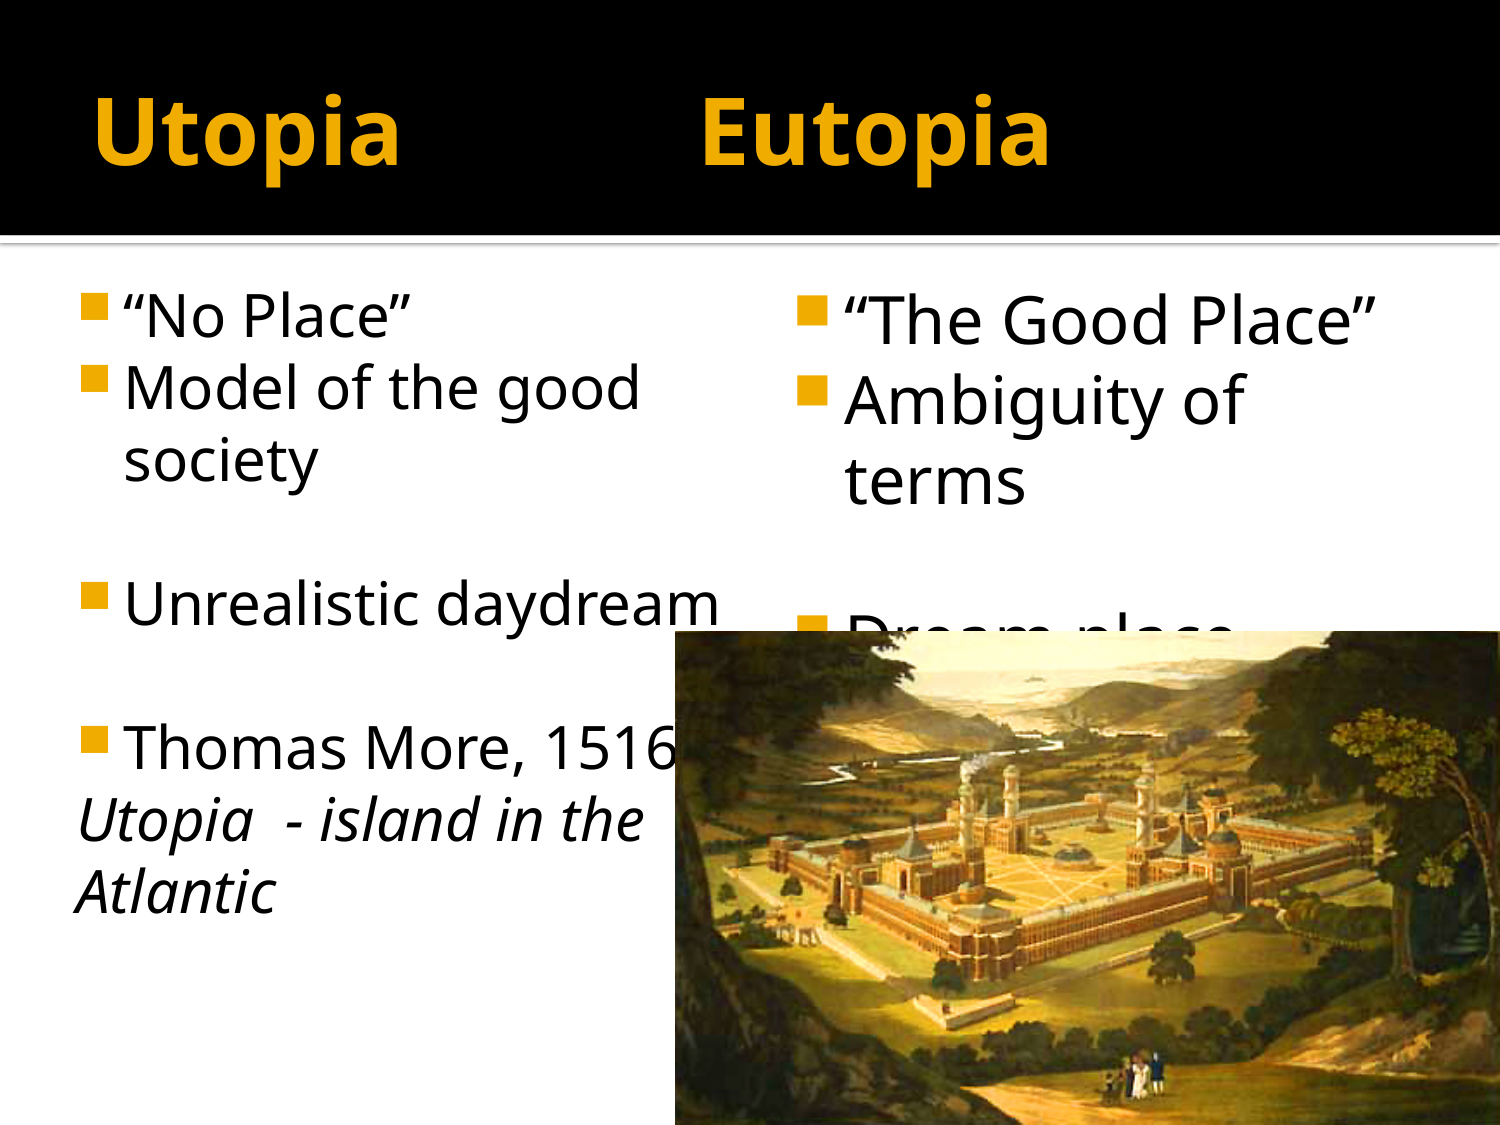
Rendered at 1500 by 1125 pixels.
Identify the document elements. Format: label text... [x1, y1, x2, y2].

title Utopia Eutopia [75, 24, 1425, 231]
picture [674, 631, 1500, 1125]
list “No Place” Model of the good society Unrealistic daydream Thomas More, 1516 Utopia - island in the Atlantic [49, 262, 737, 1001]
list “The Good Place” Ambiguity of terms Dream place [763, 262, 1451, 630]
